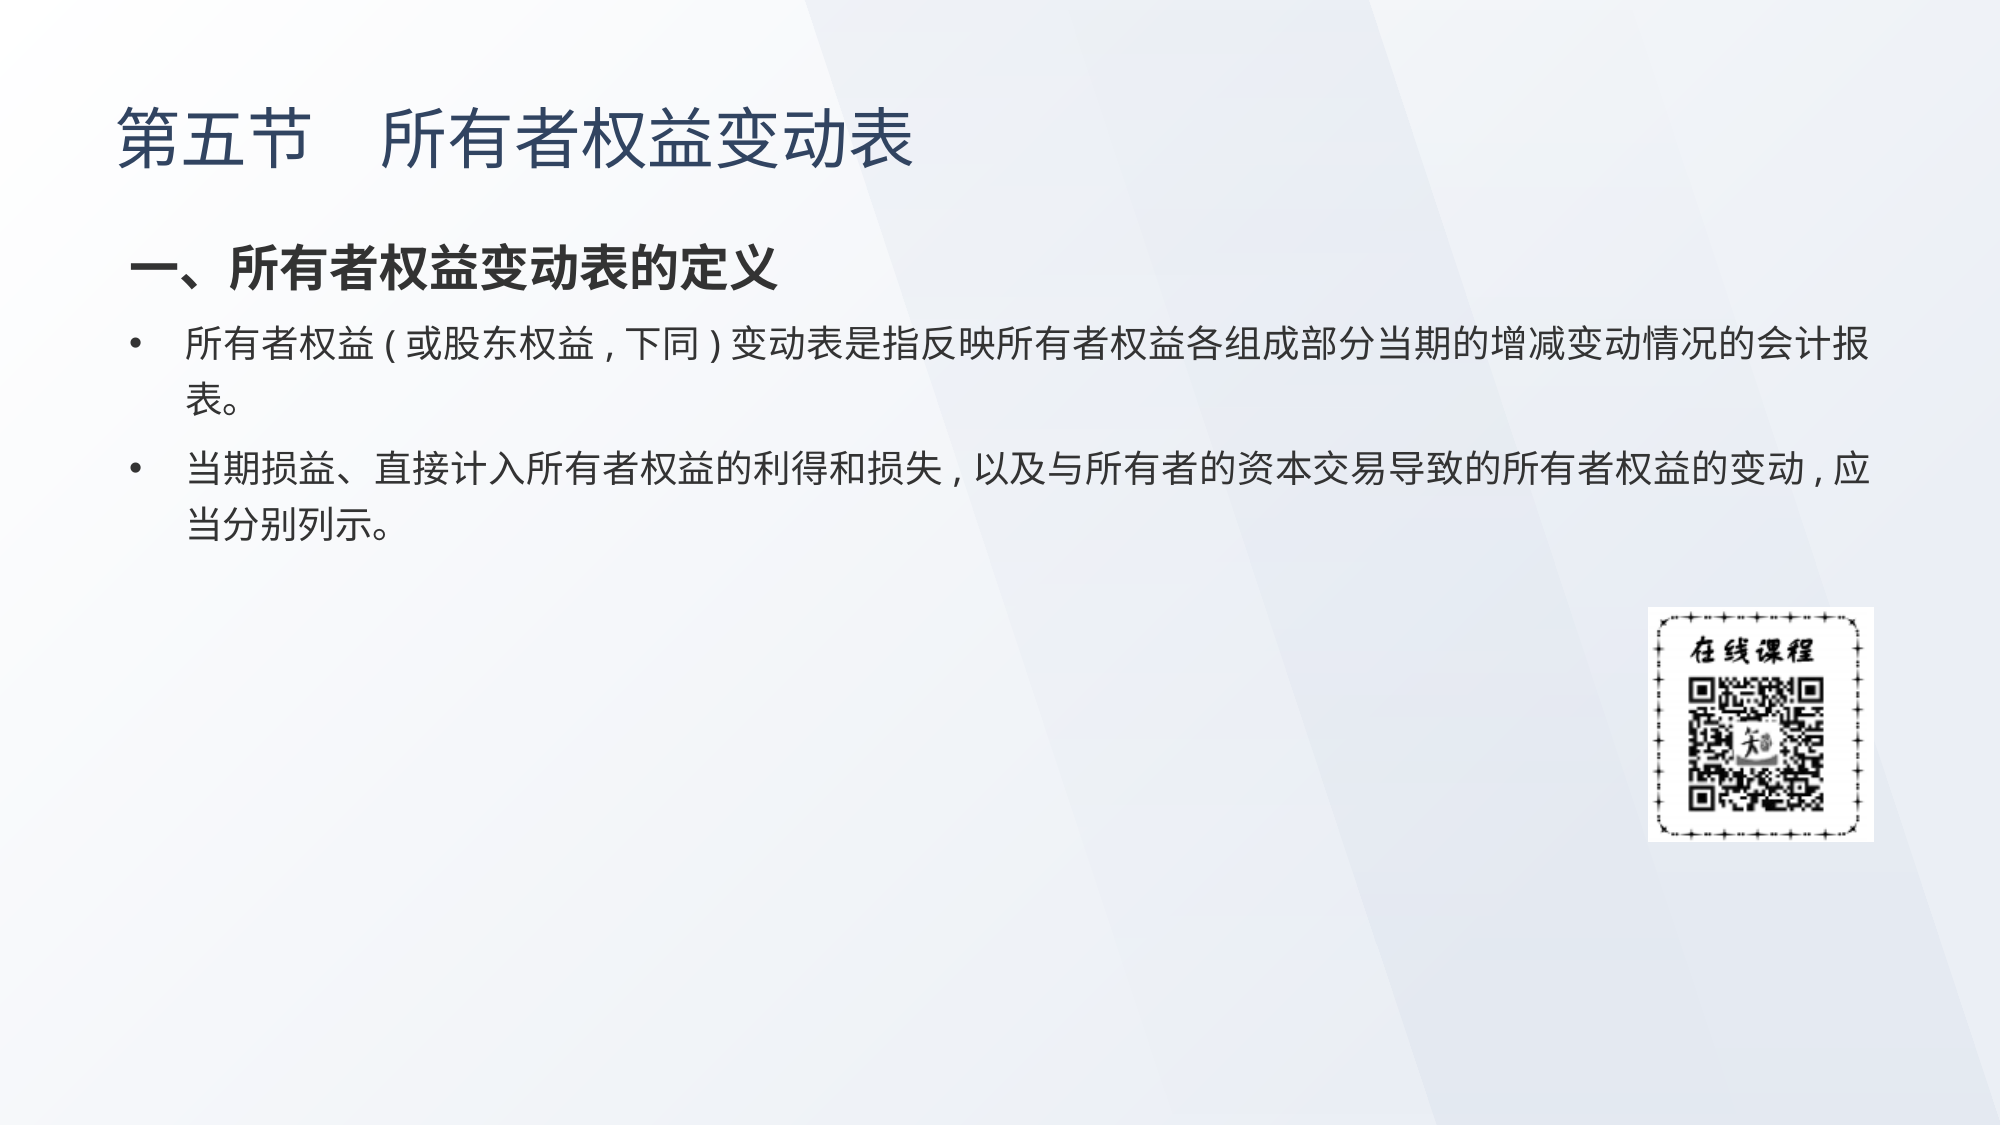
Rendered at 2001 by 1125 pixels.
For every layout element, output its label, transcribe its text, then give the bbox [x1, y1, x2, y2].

picture [1648, 607, 1874, 842]
title 第五节 所有者权益变动表 [114, 59, 1886, 178]
text_box 一、所有者权益变动表的定义 所有者权益(或股东权益,下同)变动表是指反映所有者权益各组成部分当期的增减变动情况的会计报表。 当期损益、直接计入所有者权益的利得和损失,以及与所有者的资本交易导致的所有者权益的变动,应当分别列示。 [114, 213, 1886, 1013]
